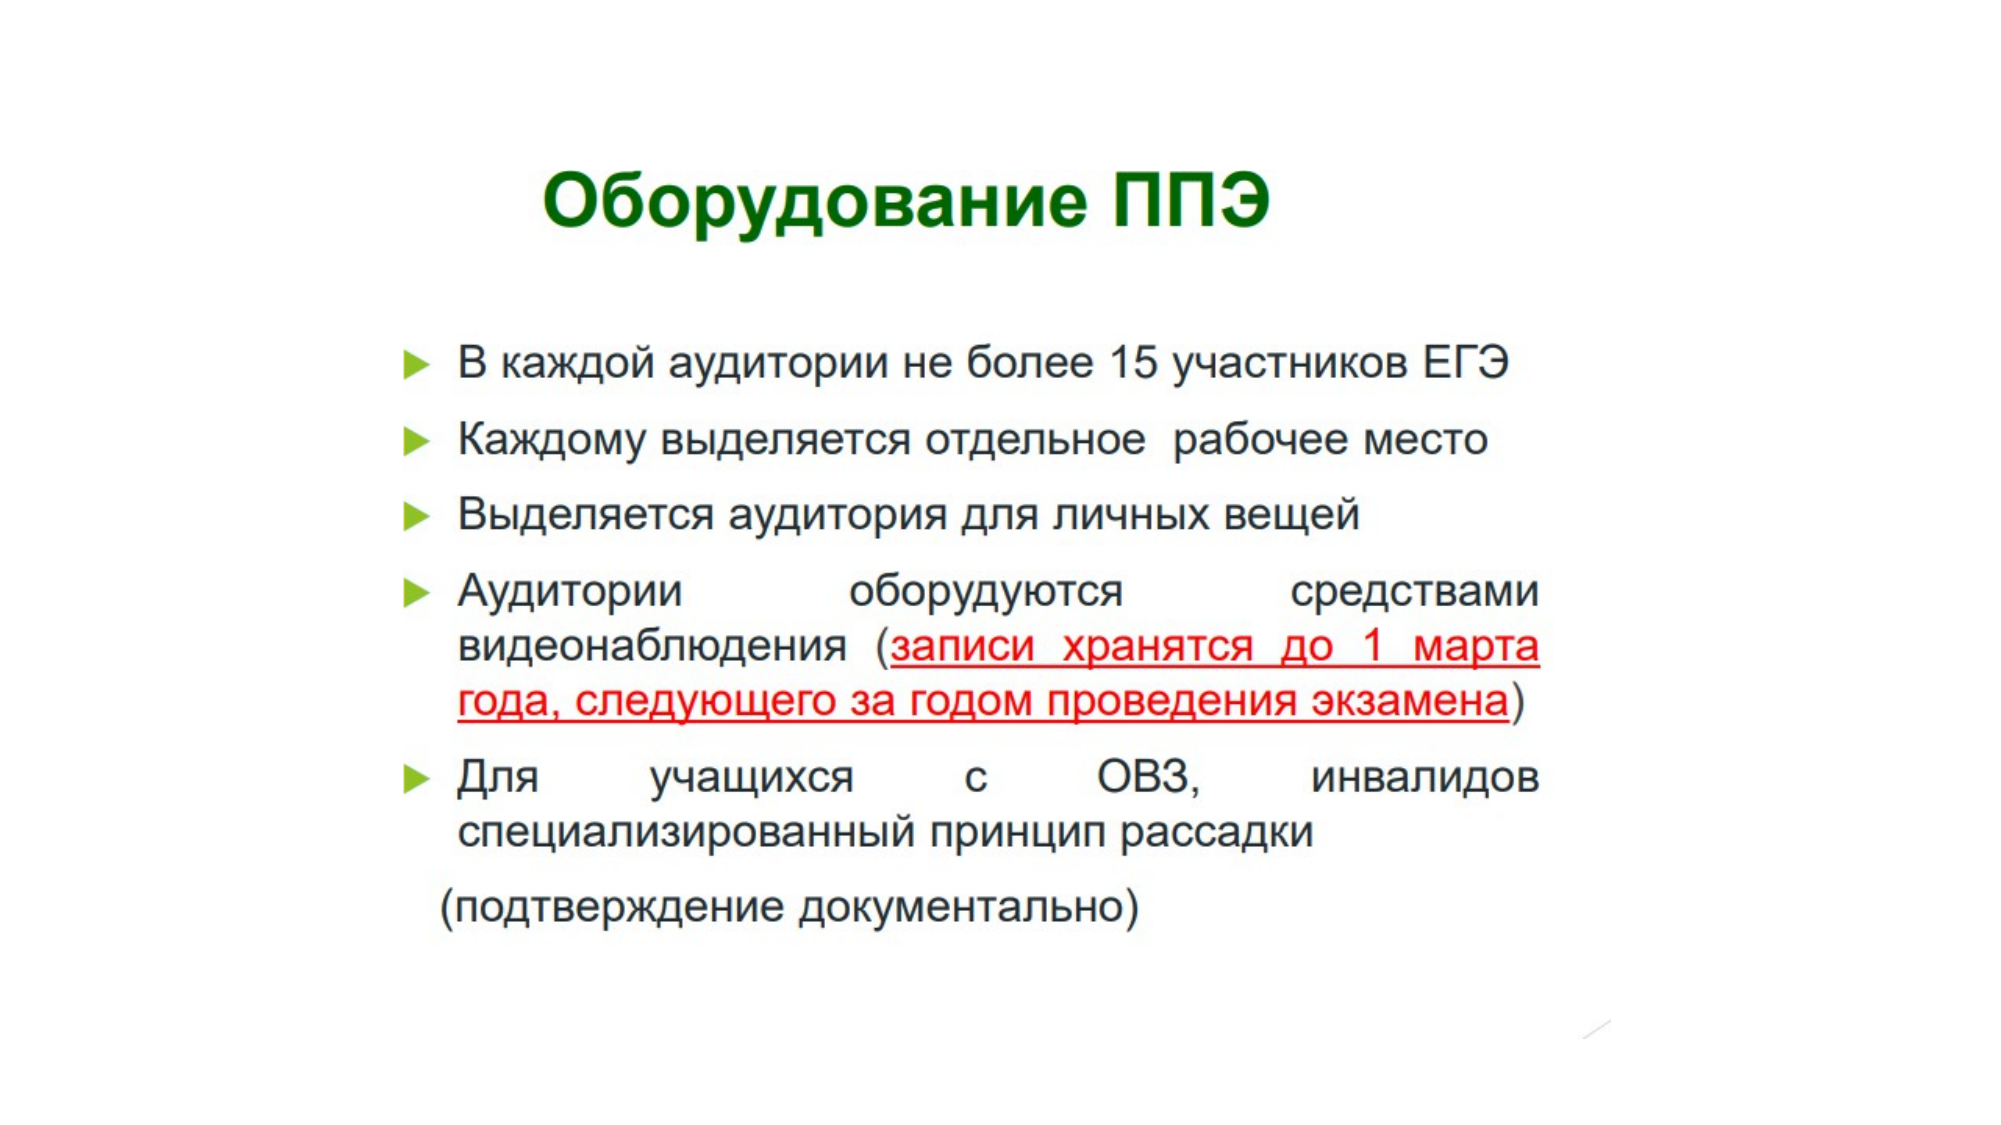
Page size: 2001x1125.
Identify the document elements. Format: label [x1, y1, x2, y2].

picture [402, 170, 1612, 1040]
